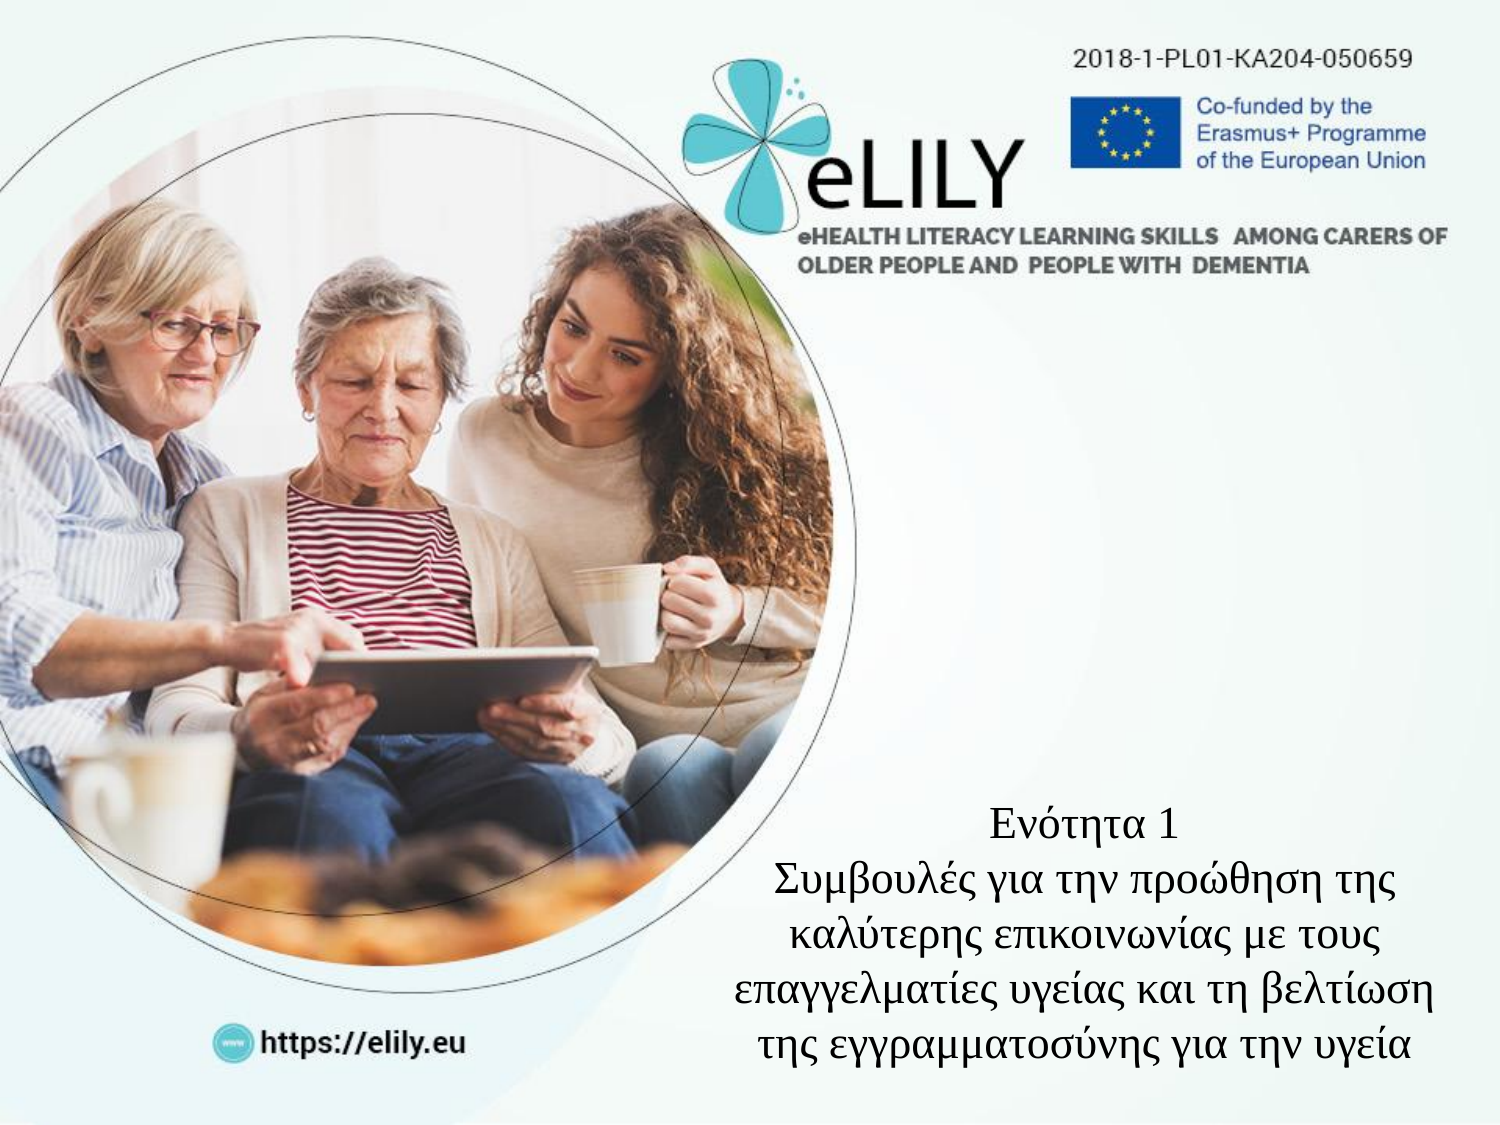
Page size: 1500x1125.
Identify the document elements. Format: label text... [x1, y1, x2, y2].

text_box Ενότητα 1 Συμβουλές για την προώθηση της καλύτερης επικοινωνίας με τους επαγγελματίες υγείας και τη βελτίωση της εγγραμματοσύνης για την υγεία [692, 785, 1477, 1075]
picture [0, 0, 1500, 1125]
